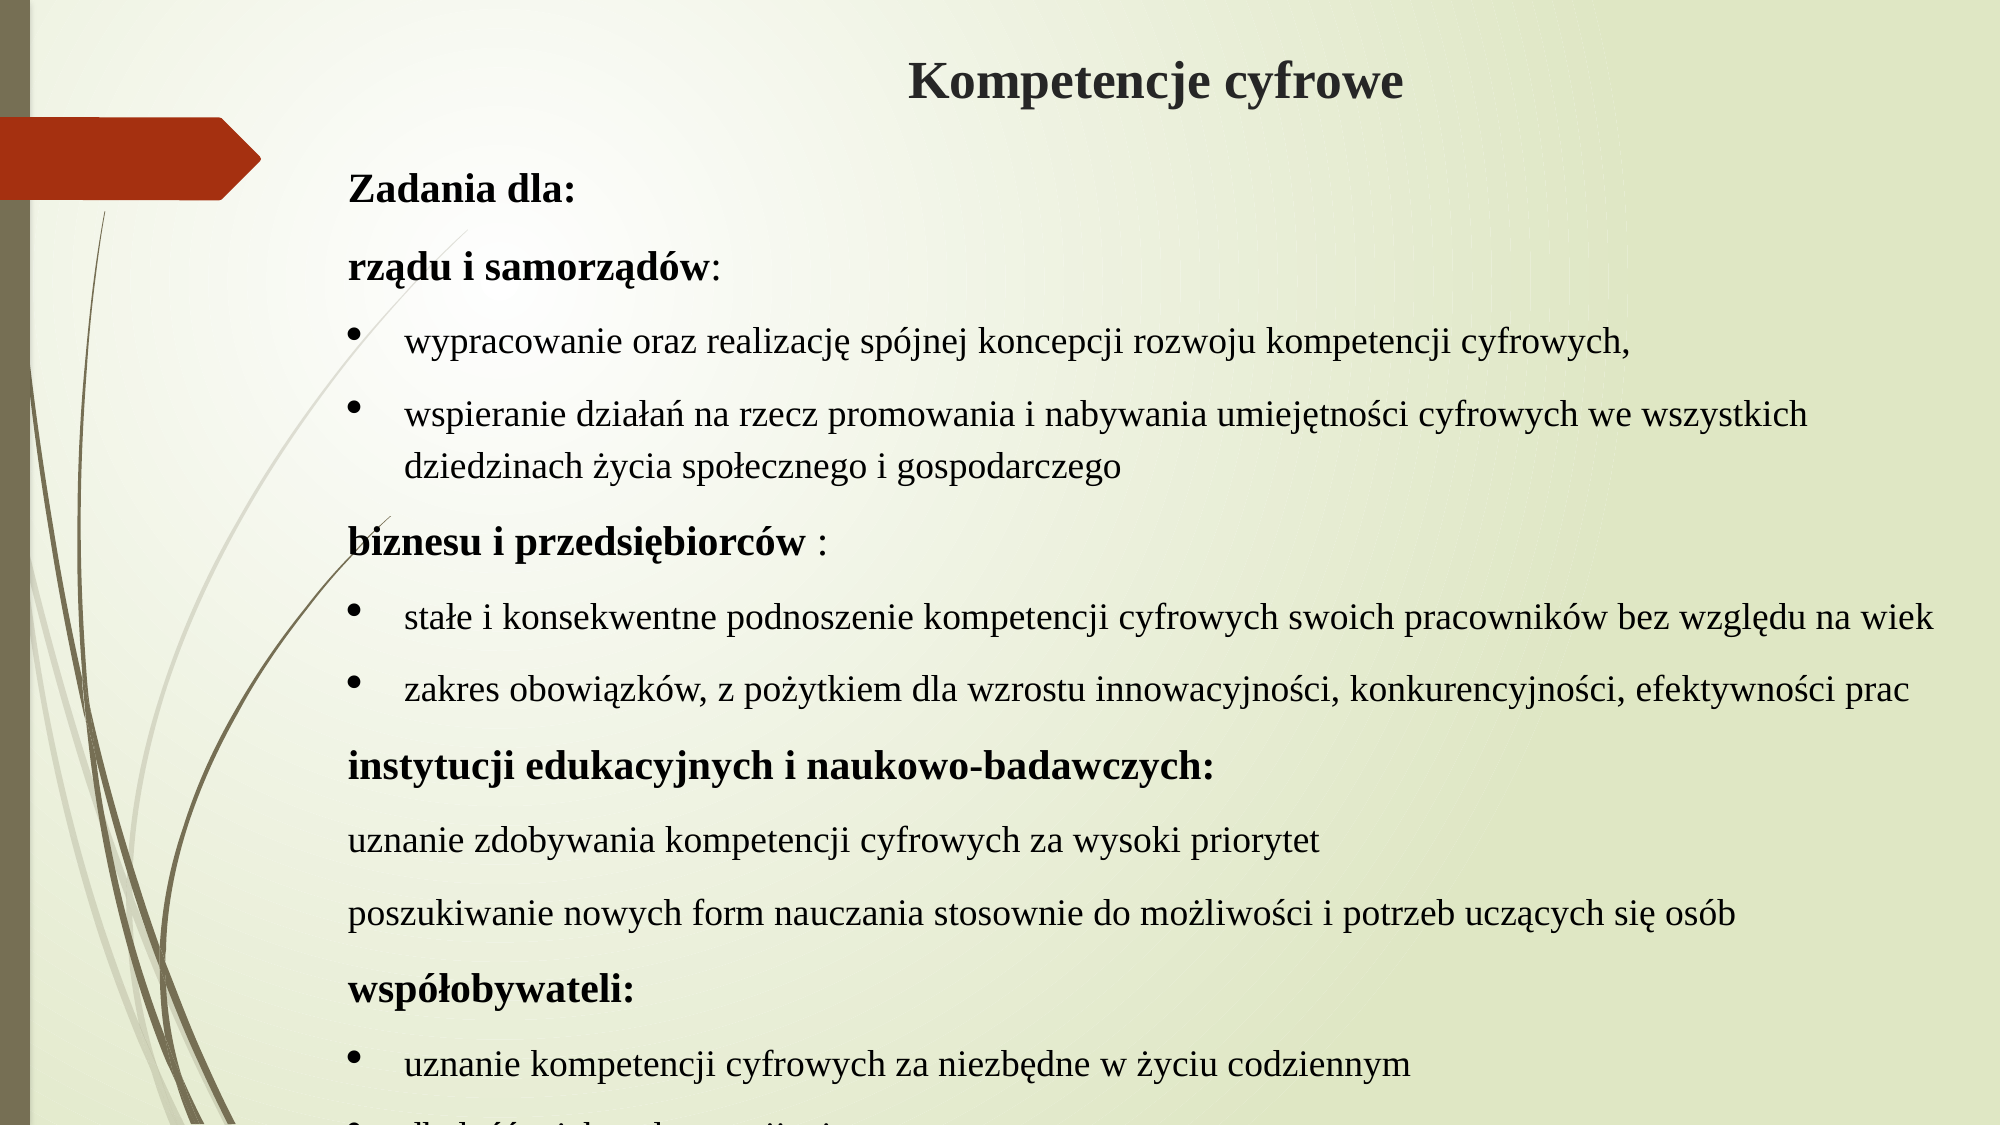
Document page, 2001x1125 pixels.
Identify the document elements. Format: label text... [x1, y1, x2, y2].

title Kompetencje cyfrowe [425, 37, 1888, 117]
text_box Zadania dla: rządu i samorządów: wypracowanie oraz realizację spójnej koncepcji rozwoju kompetencji cyfrowych, wspieranie działań na rzecz promowania i nabywania umiejętności cyfrowych we wszystkich dziedzinach życia społecznego i gospodarczego biznesu i przedsiębiorców : stałe i konsekwentne podnoszenie kompetencji cyfrowych swoich pracowników bez względu na wiek zakres obowiązków, z pożytkiem dla wzrostu innowacyjności, konkurencyjności, efektywności prac instytucji edukacyjnych i naukowo-badawczych: uznanie zdobywania kompetencji cyfrowych za wysoki priorytet poszukiwanie nowych form nauczania stosownie do możliwości i potrzeb uczących się osób współobywateli: uznanie kompetencji cyfrowych za niezbędne w życiu codziennym dbałość o ich stałe rozwijanie. [333, 145, 1975, 1125]
